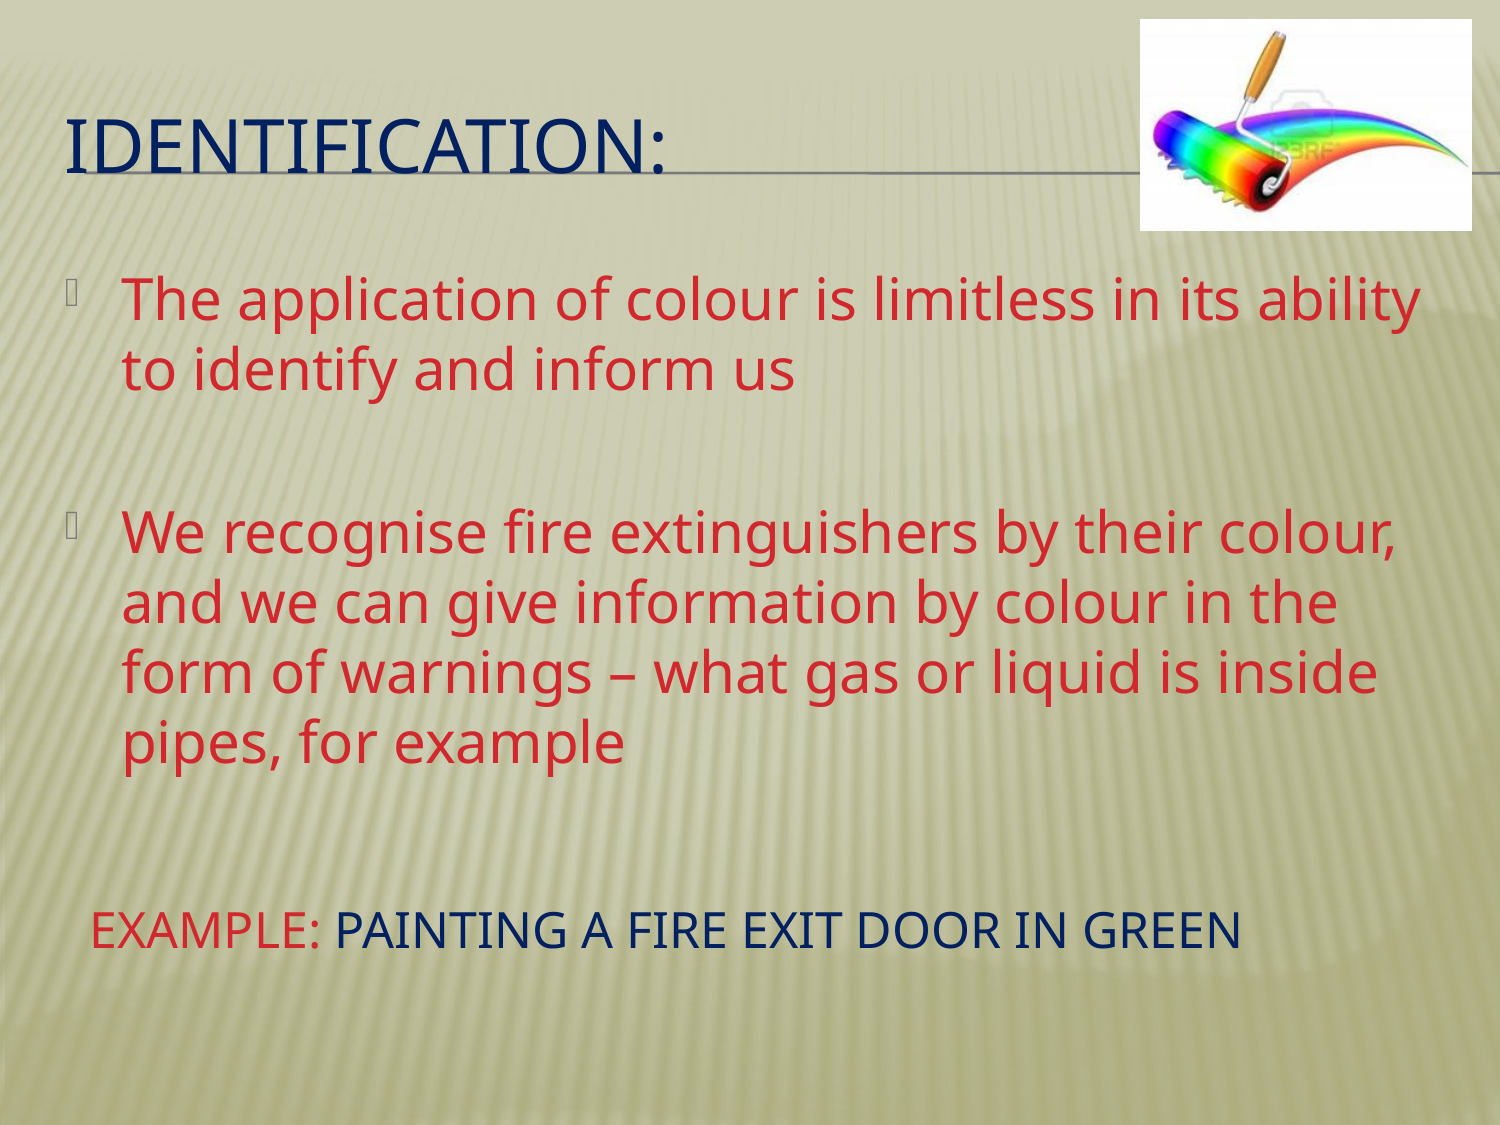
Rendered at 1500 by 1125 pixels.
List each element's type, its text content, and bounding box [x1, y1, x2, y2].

title Identification: [50, 75, 1130, 213]
list The application of colour is limitless in its ability to identify and inform us We recognise fire extinguishers by their colour, and we can give information by colour in the form of warnings – what gas or liquid is inside pipes, for example [50, 254, 1475, 998]
text_box Example: Painting a fire exit door in green [74, 859, 1500, 998]
picture [1140, 18, 1472, 232]
